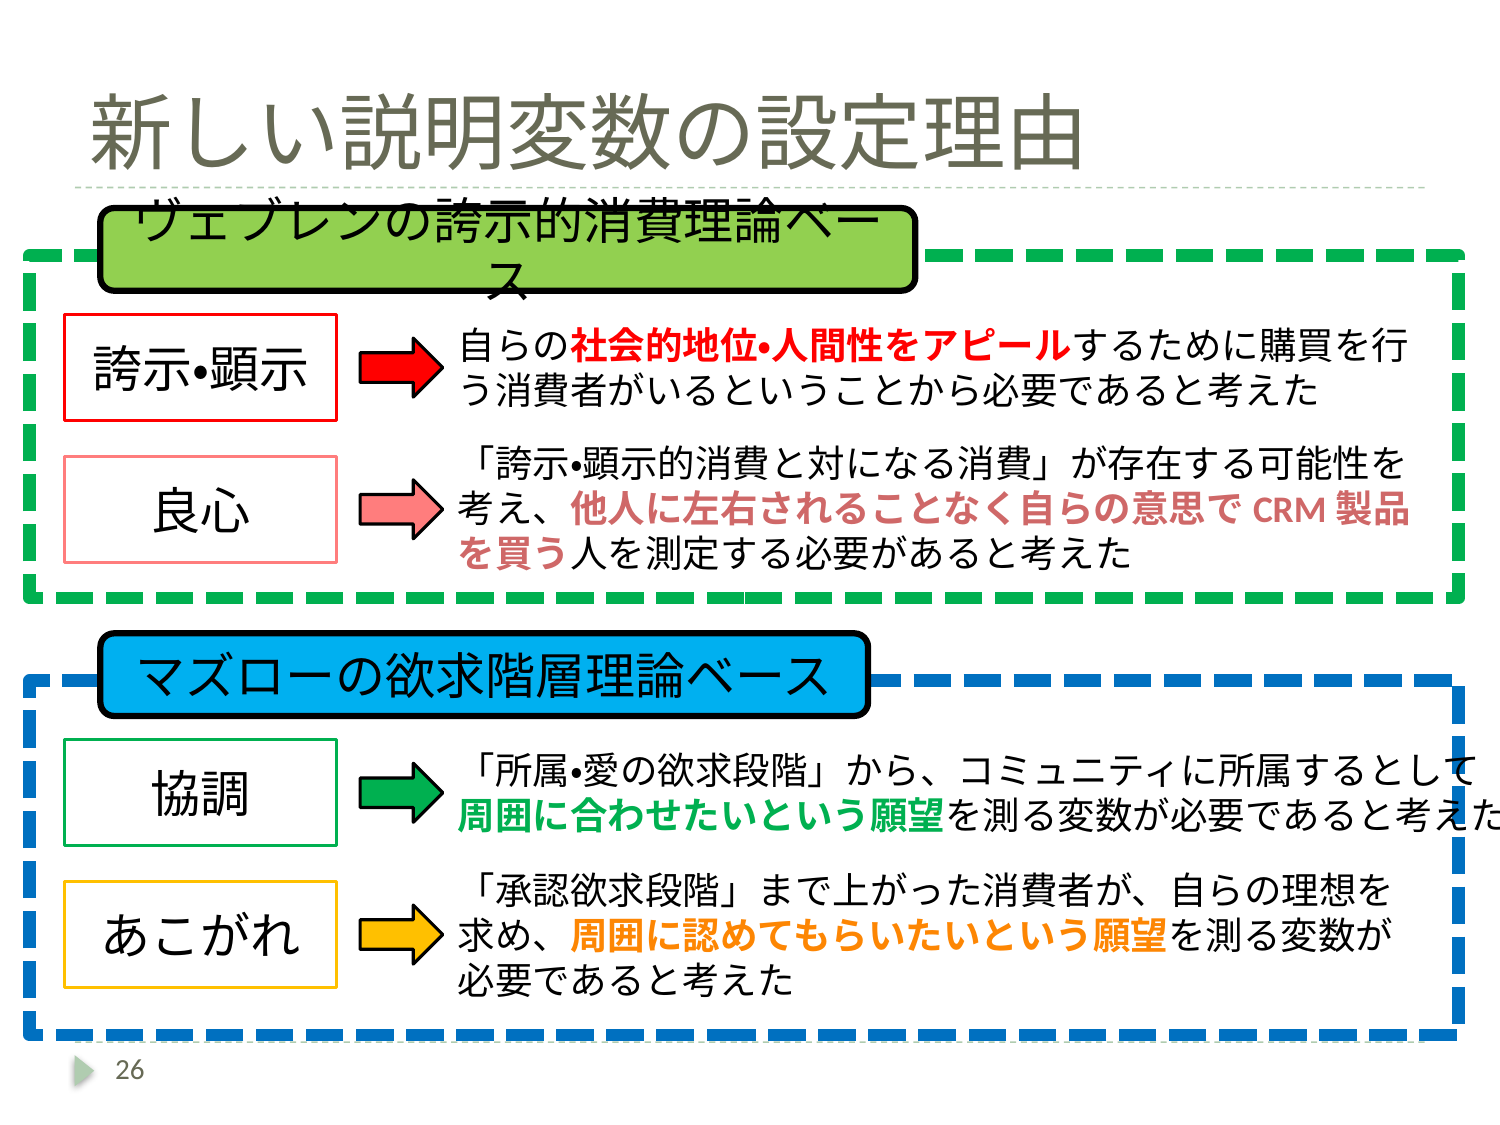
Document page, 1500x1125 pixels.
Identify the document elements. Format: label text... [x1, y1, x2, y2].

text_box ヴェブレンの誇示的消費理論ベース [98, 206, 917, 293]
text_box 「所属・愛の欲求段階」から、コミュニティに所属するとして 周囲に合わせたいという願望を測る変数が必要であると考えた [442, 739, 1500, 845]
slide_number 26 [100, 1042, 426, 1103]
text_box マズローの欲求階層理論ベース [98, 631, 870, 718]
text_box 「承認欲求段階」まで上がった消費者が、自らの理想を求め、周囲に認めてもらいたいという願望を測る変数が必要であると考えた [442, 859, 1424, 1010]
text_box [358, 478, 442, 541]
text_box あこがれ [63, 880, 338, 989]
text_box 誇示・顕示 [63, 313, 338, 422]
text_box Ｃｖｃ [28, 254, 1460, 599]
text_box [358, 761, 442, 824]
text_box 良心 [63, 455, 338, 564]
text_box 協調 [63, 738, 338, 847]
text_box [358, 336, 442, 399]
text_box 「誇示・顕示的消費と対になる消費」が存在する可能性を考え、他人に左右されることなく自らの意思でCRM製品を買う人を測定する必要があると考えた [442, 432, 1435, 583]
text_box 自らの社会的地位・人間性をアピールするために購買を行う消費者がいるということから必要であると考えた [442, 314, 1435, 420]
text_box [358, 903, 442, 966]
text_box Ｃｖｃ [28, 679, 1460, 1037]
title 新しい説明変数の設定理由 [75, 24, 1425, 188]
